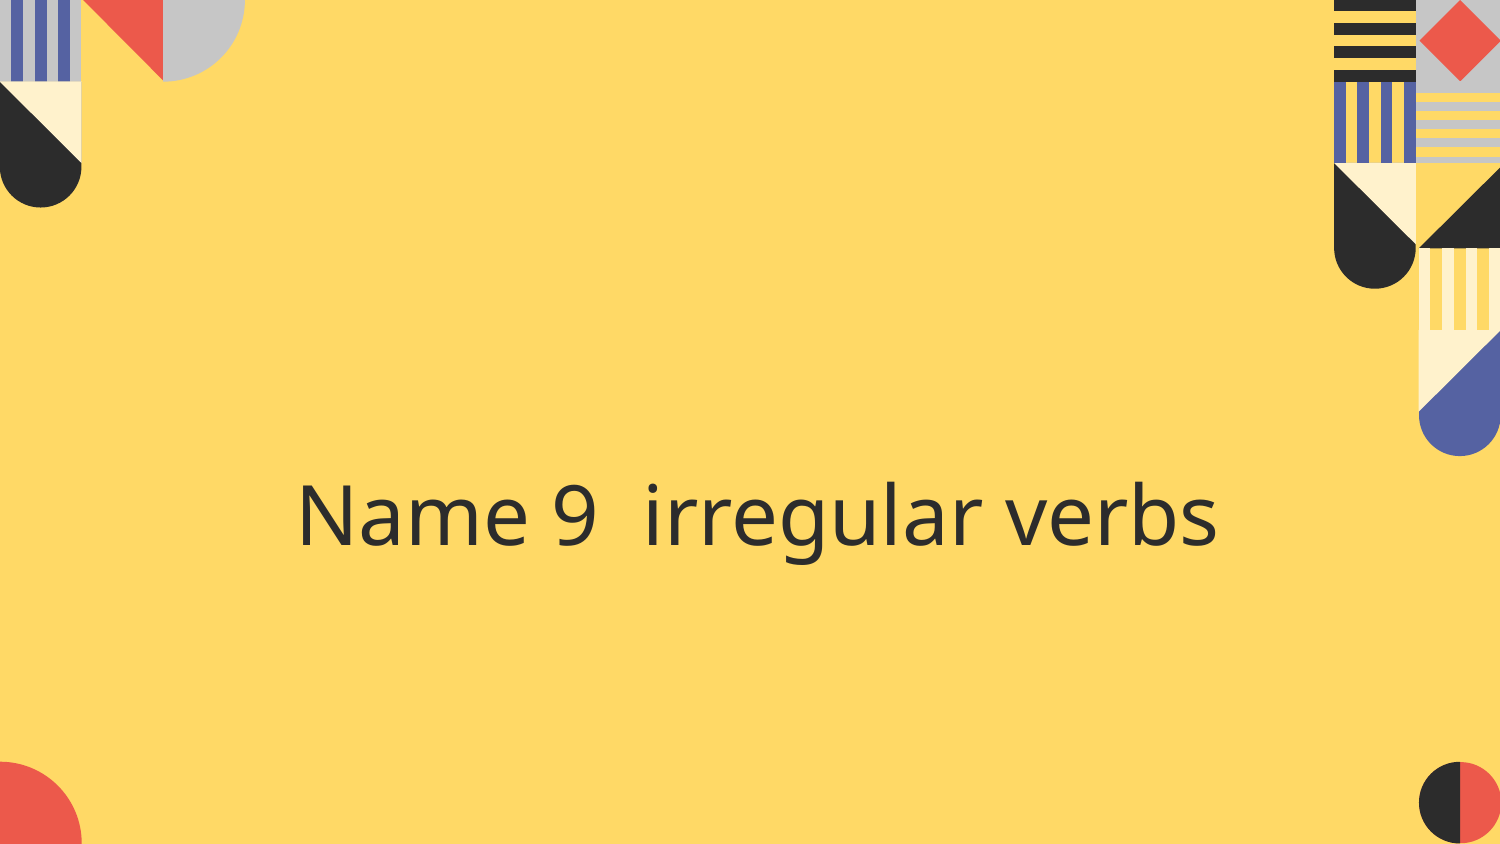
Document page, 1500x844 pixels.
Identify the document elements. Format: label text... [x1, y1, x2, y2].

list Name 9 irregular verbs [152, 257, 1340, 755]
